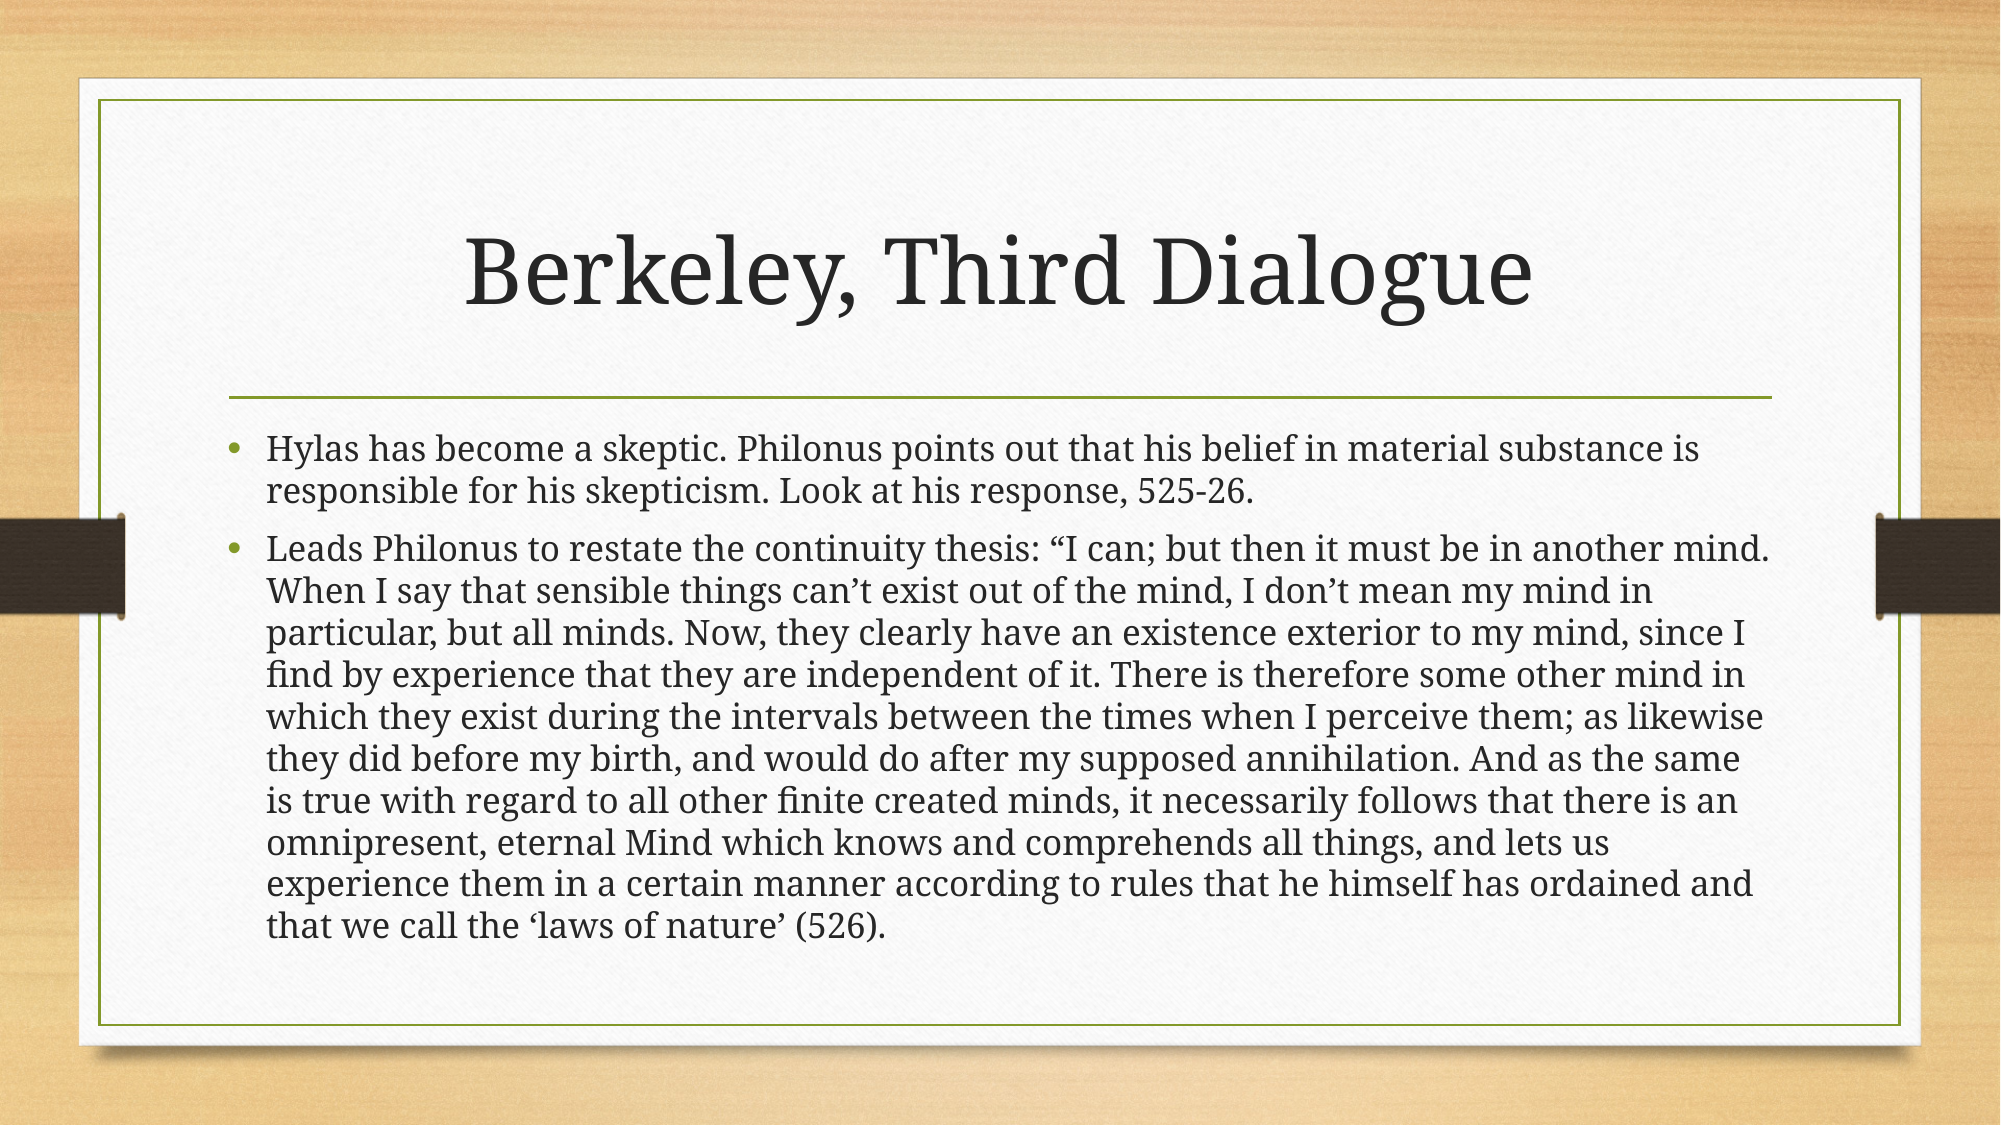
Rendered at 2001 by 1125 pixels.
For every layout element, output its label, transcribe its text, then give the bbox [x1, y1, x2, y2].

picture [0, 0, 2001, 1125]
list Hylas has become a skeptic. Philonus points out that his belief in material substance is responsible for his skepticism. Look at his response, 525-26. Leads Philonus to restate the continuity thesis: “I can; but then it must be in another mind. When I say that sensible things can’t exist out of the mind, I don’t mean my mind in particular, but all minds. Now, they clearly have an existence exterior to my mind, since I find by experience that they are independent of it. There is therefore some other mind in which they exist during the intervals between the times when I perceive them; as likewise they did before my birth, and would do after my supposed annihilation. And as the same is true with regard to all other finite created minds, it necessarily follows that there is an omnipresent, eternal Mind which knows and comprehends all things, and lets us experience them in a certain manner according to rules that he himself has ordained and that we call the ‘laws of nature’ (526). [212, 419, 1788, 964]
title Berkeley, Third Dialogue [212, 161, 1788, 375]
